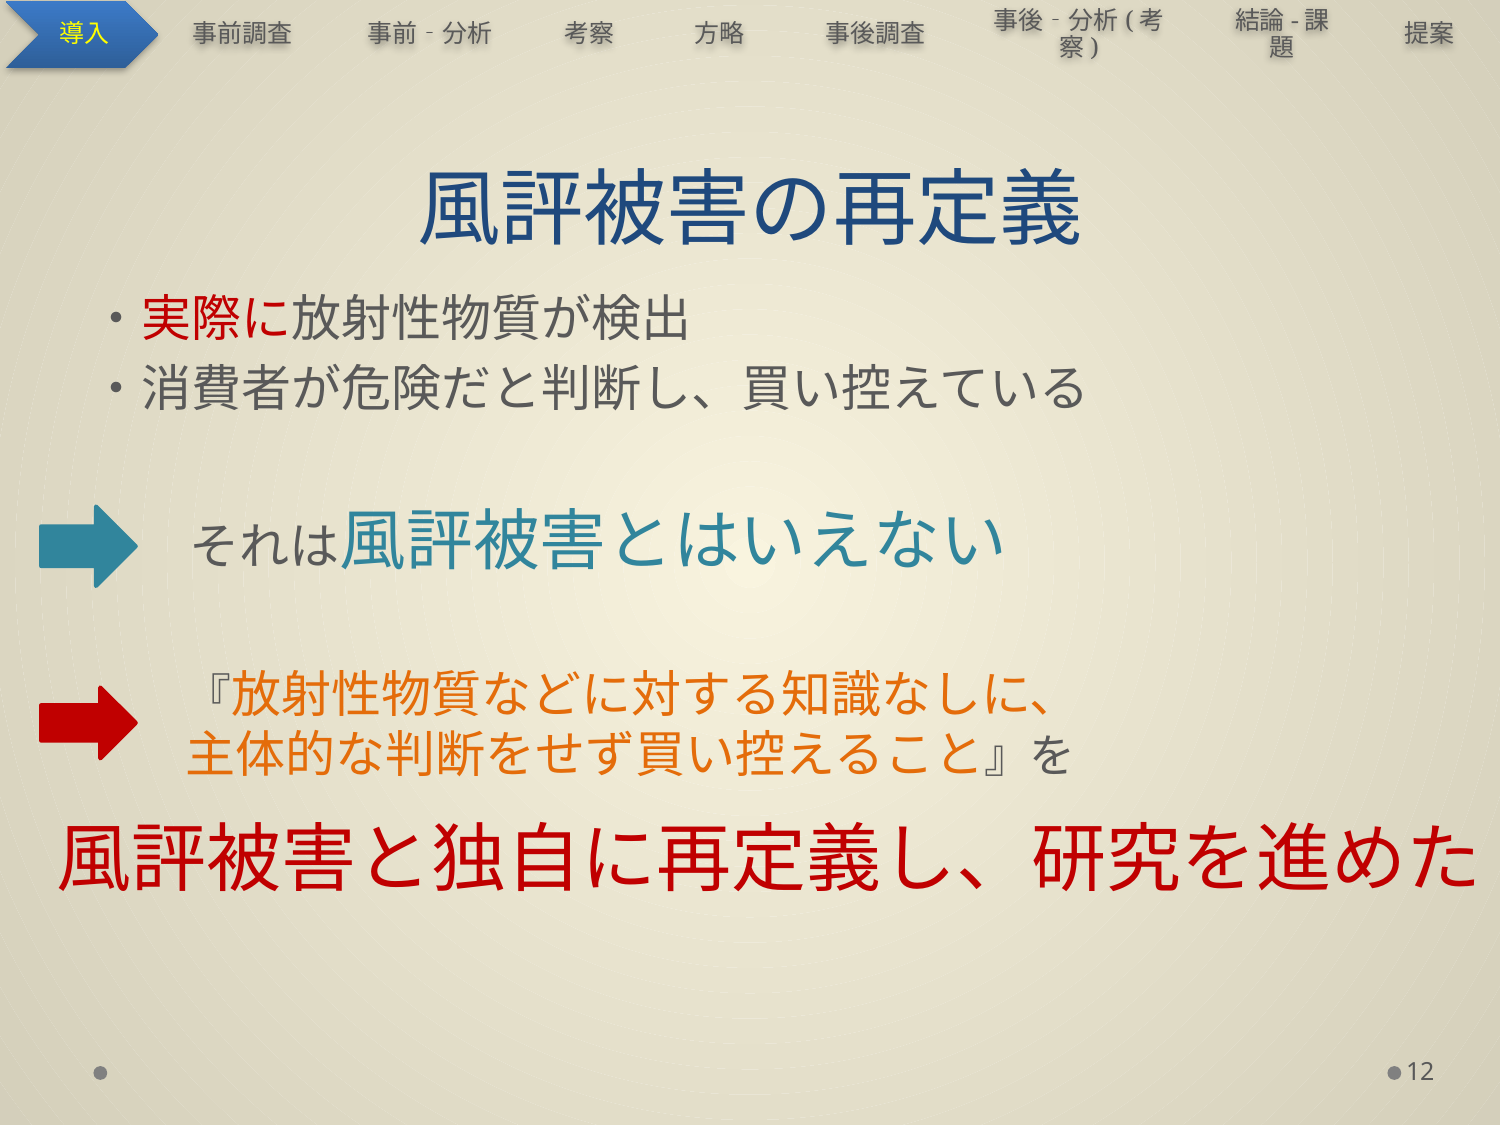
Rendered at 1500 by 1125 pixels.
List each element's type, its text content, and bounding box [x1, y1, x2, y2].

slide_number 12 [1401, 1042, 1494, 1103]
title 風評被害の再定義 [75, 76, 1425, 263]
text_box 『放射性物質などに対する知識なしに、 主体的な判断をせず買い控えること』を [171, 654, 1402, 790]
text_box [39, 504, 138, 588]
text_box 風評被害と独自に再定義し、研究を進めた [41, 803, 1497, 908]
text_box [5, 0, 1500, 69]
text_box それは風評被害とはいえない [174, 490, 1023, 585]
list ・実際に放射性物質が検出 ・消費者が危険だと判断し、買い控えている [76, 278, 1428, 516]
text_box [39, 685, 138, 761]
